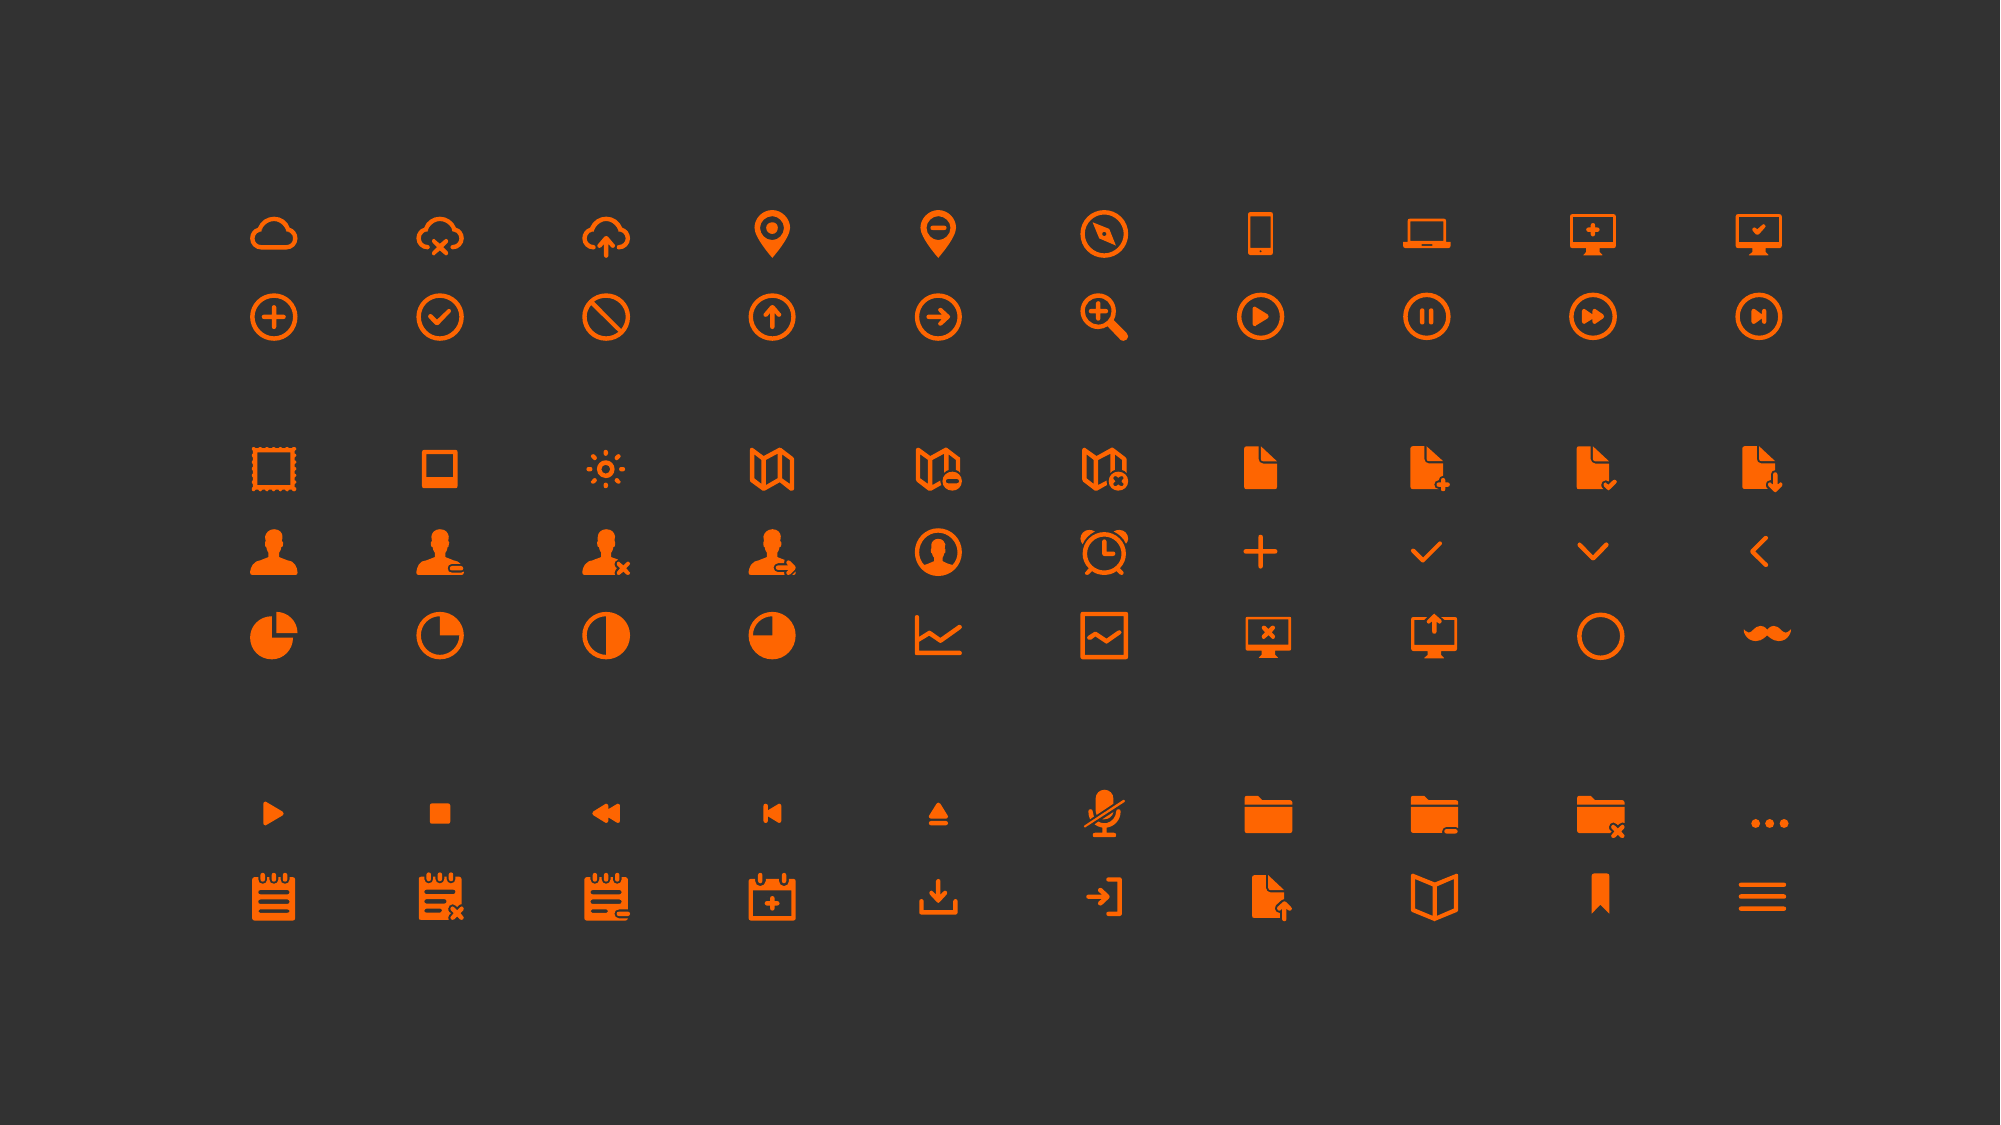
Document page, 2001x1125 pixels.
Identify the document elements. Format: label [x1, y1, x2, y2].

text_box [1577, 612, 1625, 661]
text_box [582, 529, 631, 575]
text_box [1577, 795, 1625, 805]
text_box [914, 528, 962, 577]
text_box [416, 216, 464, 250]
text_box [1106, 877, 1122, 917]
text_box [592, 803, 620, 823]
text_box [614, 478, 621, 484]
text_box [928, 802, 949, 819]
text_box [596, 460, 615, 479]
text_box [251, 446, 297, 492]
text_box [748, 293, 796, 341]
text_box [1410, 541, 1442, 563]
text_box [1410, 795, 1459, 805]
text_box [1083, 789, 1126, 838]
text_box [603, 482, 609, 489]
text_box [1750, 535, 1769, 567]
text_box [582, 611, 631, 660]
text_box [1570, 214, 1616, 256]
text_box [749, 447, 795, 491]
text_box [914, 293, 962, 341]
text_box [590, 478, 597, 484]
text_box [1244, 806, 1293, 834]
text_box [1410, 446, 1450, 492]
text_box [250, 293, 298, 341]
text_box [263, 801, 284, 826]
text_box [416, 611, 464, 660]
text_box [1735, 214, 1782, 256]
text_box [1577, 542, 1609, 561]
text_box [1243, 534, 1278, 569]
text_box [920, 210, 957, 258]
text_box [757, 872, 763, 884]
text_box [418, 872, 464, 920]
text_box [914, 615, 962, 656]
text_box [1569, 292, 1617, 341]
text_box [582, 293, 631, 341]
text_box [1403, 218, 1451, 249]
text_box [1086, 887, 1110, 906]
text_box [1738, 894, 1787, 899]
text_box [1411, 613, 1458, 659]
text_box [1410, 806, 1459, 834]
text_box [748, 878, 796, 921]
text_box [1252, 875, 1292, 922]
text_box [781, 872, 787, 884]
text_box [919, 898, 958, 915]
text_box [582, 216, 631, 258]
text_box [748, 529, 796, 575]
text_box [603, 449, 609, 456]
text_box [250, 616, 294, 660]
text_box [429, 803, 451, 824]
text_box [584, 872, 631, 921]
text_box [1591, 873, 1610, 914]
text_box [1779, 818, 1789, 828]
text_box [1403, 292, 1451, 341]
text_box [1080, 611, 1129, 660]
text_box [1080, 293, 1129, 341]
text_box [763, 803, 782, 823]
text_box [1244, 795, 1293, 805]
text_box [252, 872, 296, 921]
text_box [1576, 446, 1617, 491]
text_box [1738, 882, 1787, 887]
text_box [590, 454, 597, 461]
text_box [748, 611, 796, 660]
text_box [431, 238, 449, 256]
text_box [1244, 446, 1278, 490]
text_box [276, 611, 298, 634]
text_box [1751, 818, 1761, 828]
text_box [421, 449, 458, 489]
text_box [1080, 529, 1129, 575]
text_box [1738, 906, 1787, 911]
text_box [1765, 818, 1775, 828]
text_box [1245, 616, 1292, 658]
text_box [416, 293, 464, 341]
text_box [1082, 447, 1129, 491]
text_box [1410, 873, 1459, 922]
text_box [1743, 625, 1792, 642]
text_box [1080, 210, 1129, 258]
text_box [614, 454, 621, 461]
text_box [1742, 446, 1783, 493]
text_box [915, 447, 962, 491]
text_box [1248, 212, 1273, 256]
text_box [928, 820, 949, 826]
text_box [250, 529, 298, 575]
text_box [754, 210, 791, 258]
text_box [929, 878, 948, 903]
text_box [1577, 806, 1625, 838]
text_box [1735, 292, 1783, 341]
text_box [1236, 292, 1285, 341]
text_box [250, 216, 298, 250]
text_box [416, 529, 464, 575]
